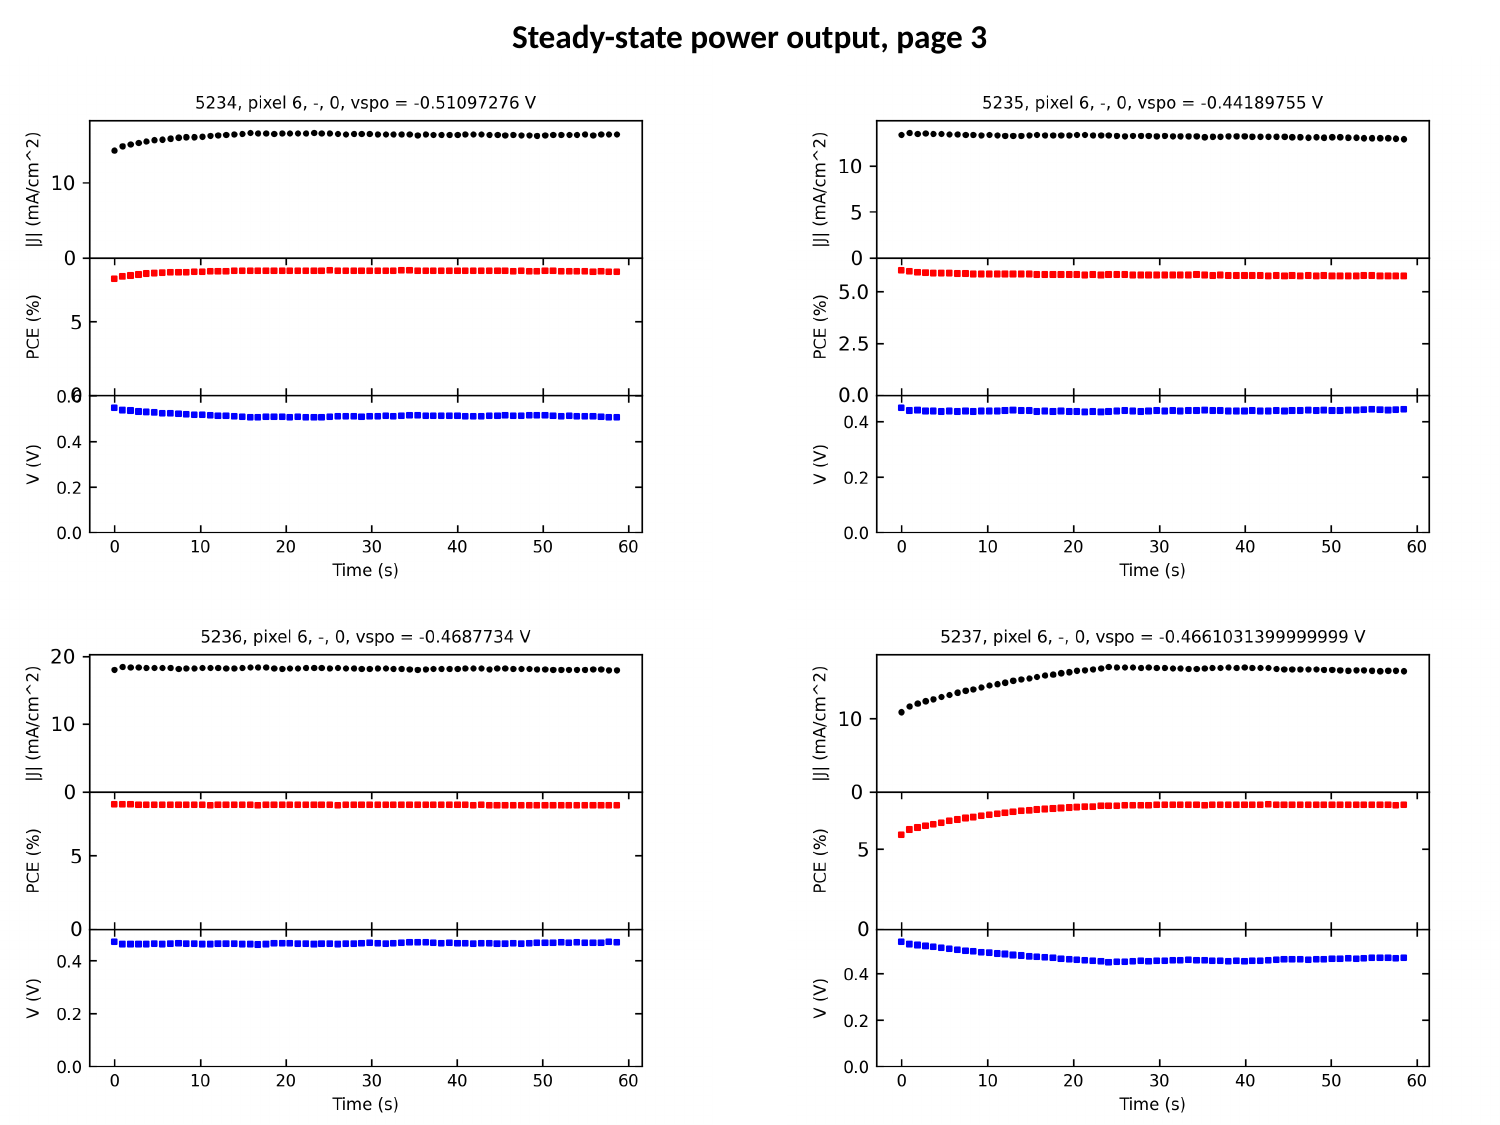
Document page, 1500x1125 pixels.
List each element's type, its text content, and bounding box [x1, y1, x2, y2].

picture [787, 56, 1500, 1125]
picture [0, 56, 713, 1125]
title Steady-state power output, page 3 [0, 0, 1500, 75]
